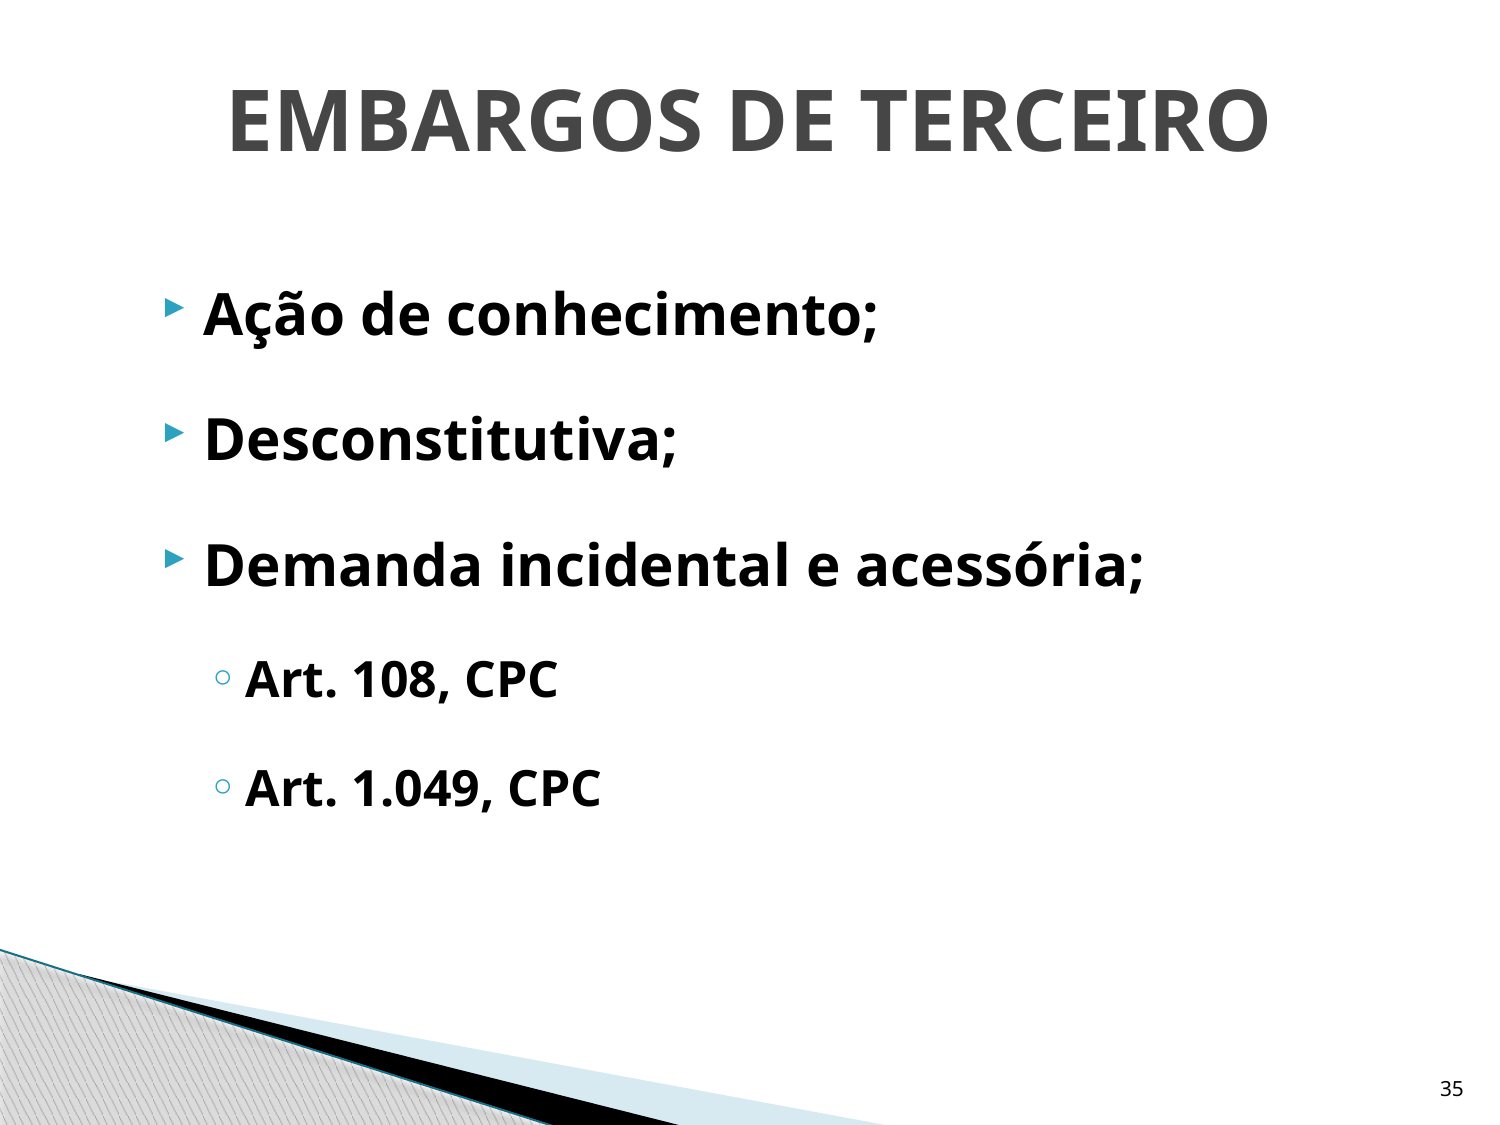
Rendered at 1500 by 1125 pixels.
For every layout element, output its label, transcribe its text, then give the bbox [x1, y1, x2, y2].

title EMBARGOS DE TERCEIRO [75, 0, 1425, 235]
slide_number 35 [1418, 1051, 1479, 1112]
list Ação de conhecimento; Desconstitutiva; Demanda incidental e acessória; Art. 108, CPC Art. 1.049, CPC [128, 235, 1360, 1079]
